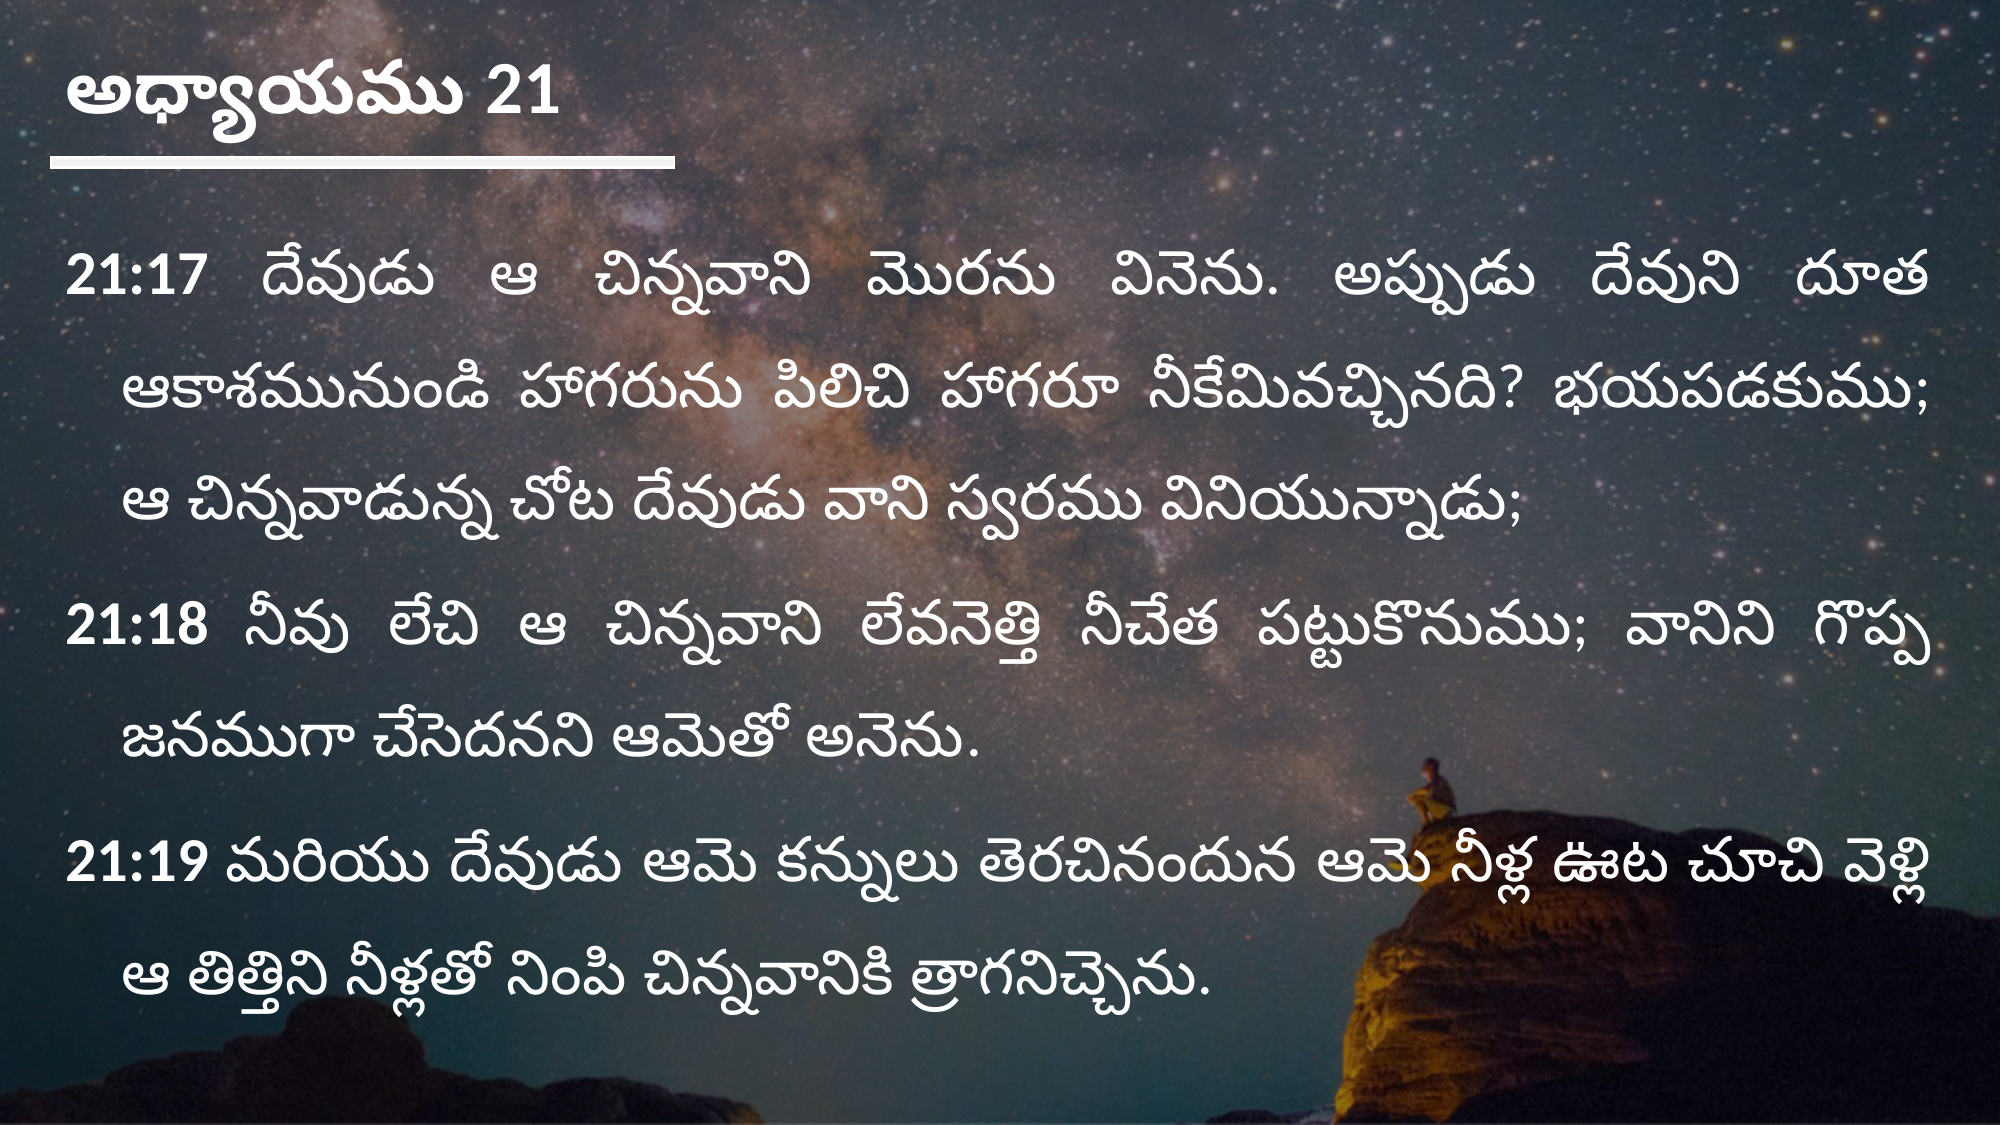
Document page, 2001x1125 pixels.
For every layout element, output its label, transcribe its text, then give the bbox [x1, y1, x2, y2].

title అధ్యాయము 21 [50, 0, 1925, 167]
list 21:17 దేవుడు ఆ చిన్నవాని మొరను వినెను. అప్పుడు దేవుని దూత ఆకాశమునుండి హాగరును పిలిచి హాగరూ నీకేమివచ్చినది? భయపడకుము; ఆ చిన్నవాడున్న చోట దేవుడు వాని స్వరము వినియున్నాడు; 21:18 నీవు లేచి ఆ చిన్నవాని లేవనెత్తి నీచేత పట్టుకొనుము; వానిని గొప్ప జనముగా చేసెదనని ఆమెతో అనెను. 21:19 మరియు దేవుడు ఆమె కన్నులు తెరచినందున ఆమె నీళ్ల ఊట చూచి వెళ్లి ఆ తిత్తిని నీళ్లతో నింపి చిన్నవానికి త్రాగనిచ్చెను. [50, 187, 1946, 1063]
picture [0, 0, 2000, 1125]
